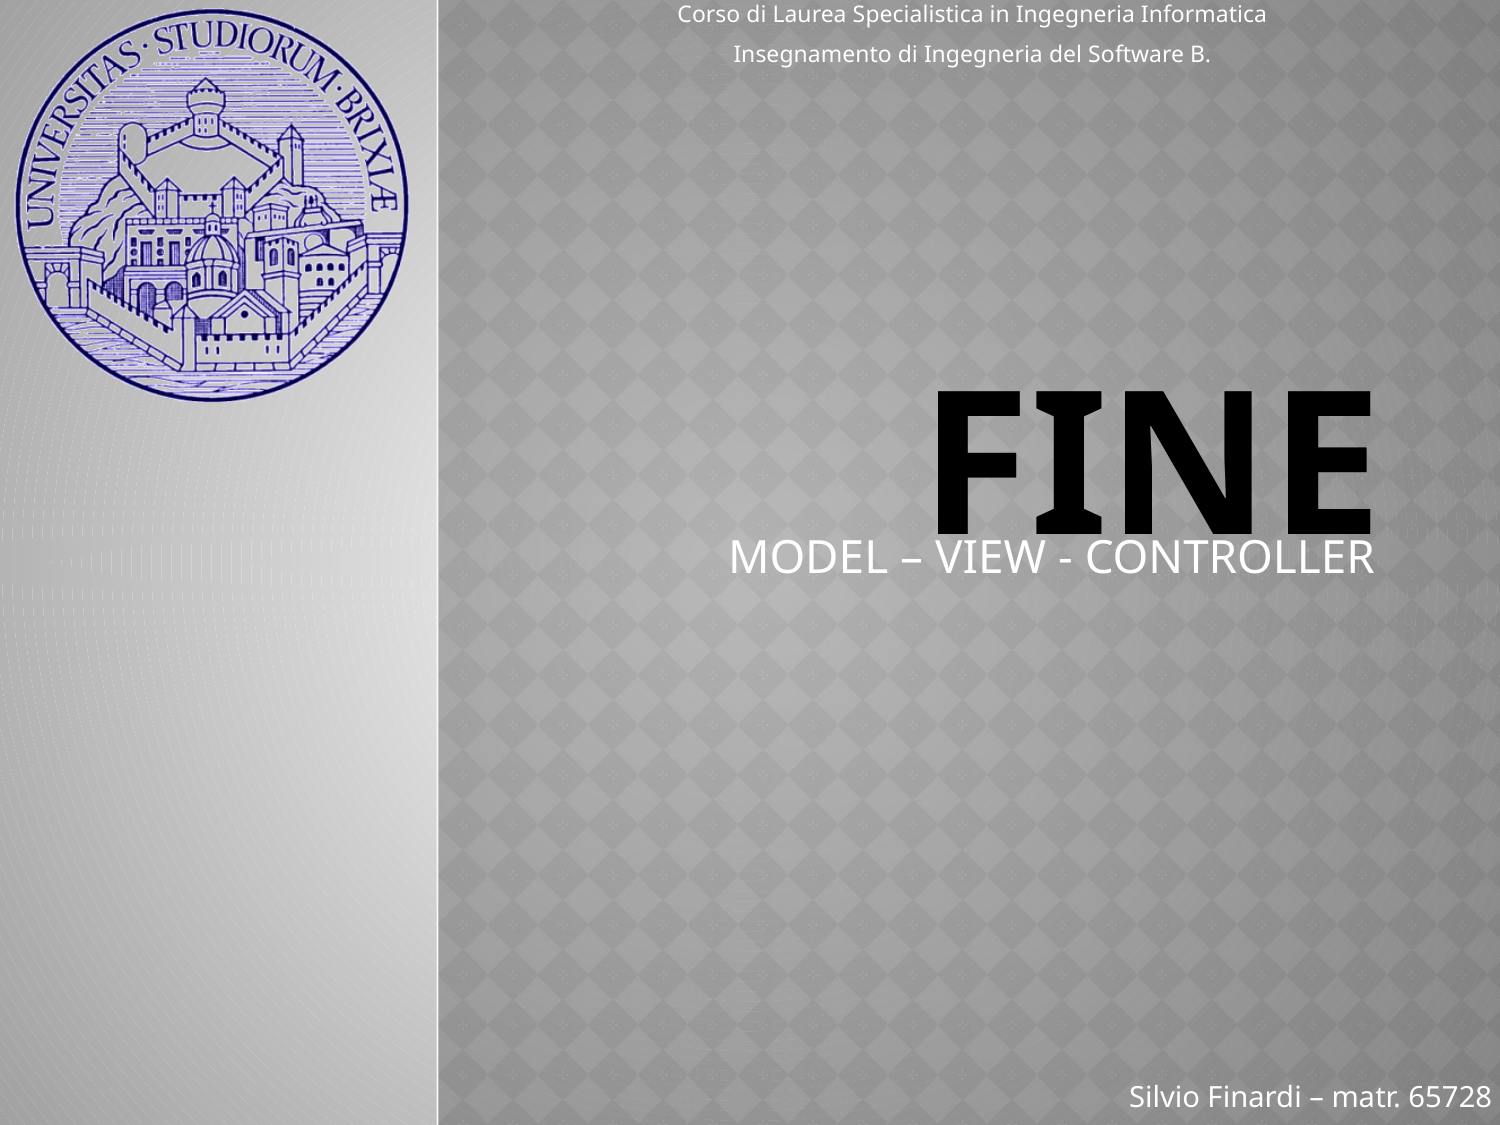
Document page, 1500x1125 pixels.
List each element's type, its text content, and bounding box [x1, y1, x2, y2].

text_box Corso di Laurea Specialistica in Ingegneria Informatica Insegnamento di Ingegneria del Software B. [445, 0, 1500, 181]
text_box [538, 316, 1378, 498]
picture [0, 0, 434, 424]
text_box MODEL – VIEW - CONTROLLER [543, 527, 1383, 708]
title FINE [552, 320, 1390, 575]
subtitle Silvio Finardi – matr. 65728 [433, 1078, 1500, 1125]
